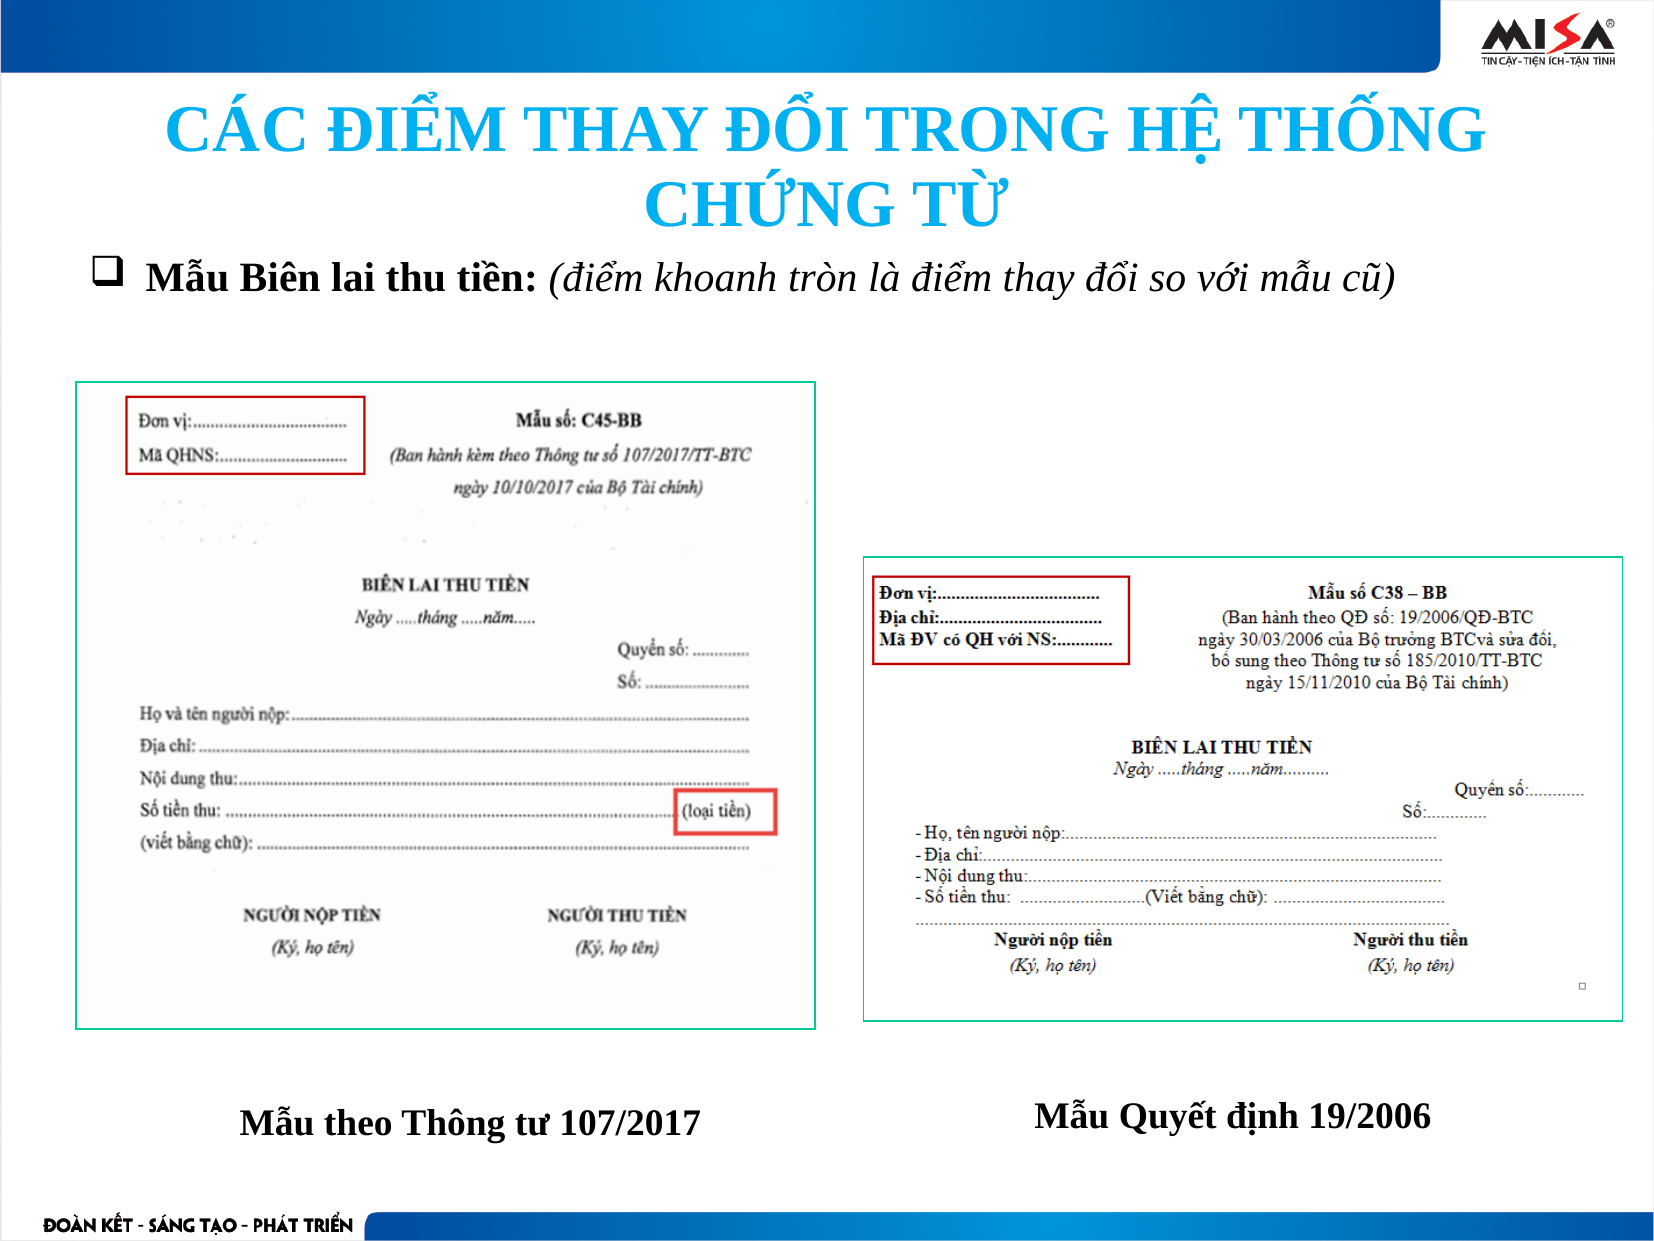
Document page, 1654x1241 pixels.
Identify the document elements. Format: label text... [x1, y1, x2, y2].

picture [0, 0, 1654, 1241]
title CÁC ĐIỂM THAY ĐỔI TRONG HỆ THỐNG CHỨNG TỪ [39, 62, 1615, 271]
text_box Mẫu theo Thông tư 107/2017 [176, 1095, 765, 1152]
picture [76, 382, 815, 1029]
list Mẫu Biên lai thu tiền: (điểm khoanh tròn là điểm thay đổi so với mẫu cũ) [89, 249, 1578, 1208]
text_box Mẫu Quyết định 19/2006 [939, 1087, 1527, 1145]
